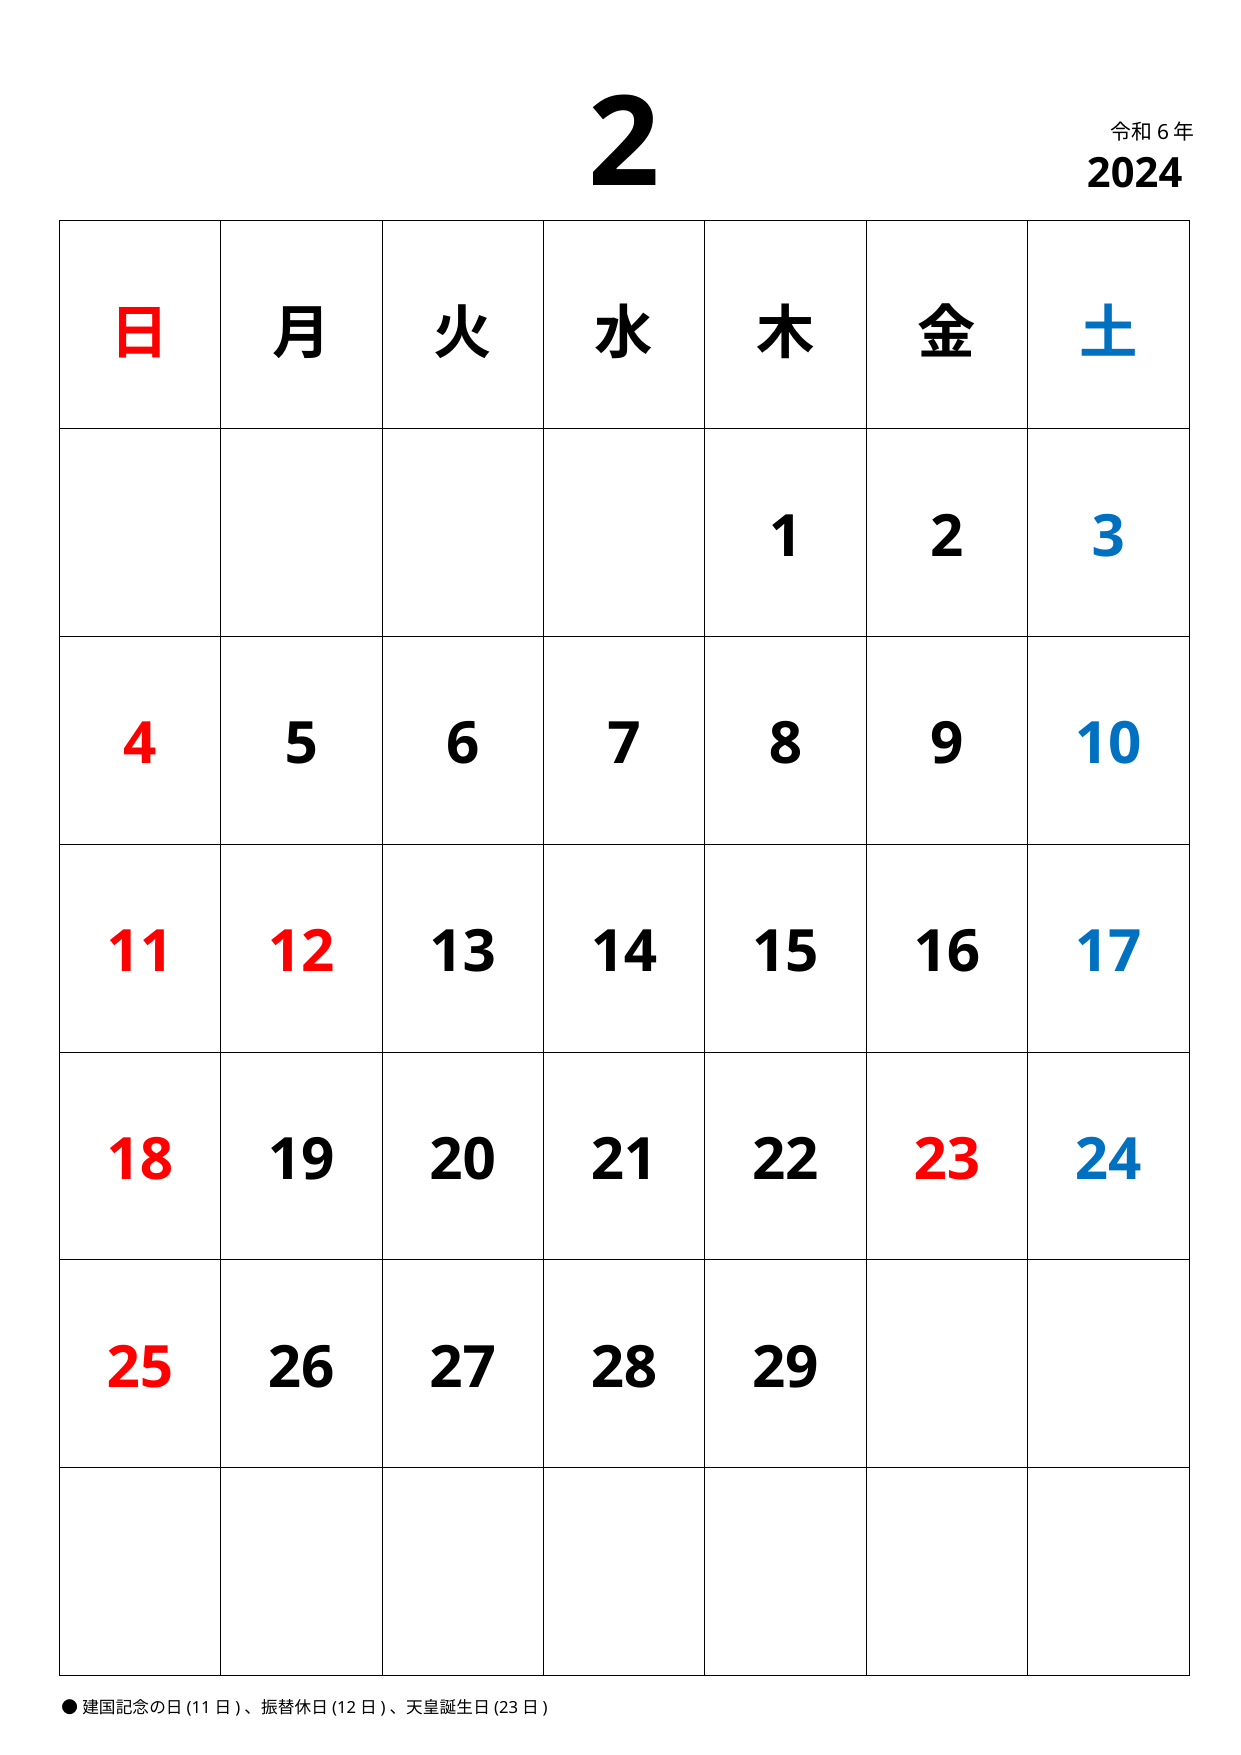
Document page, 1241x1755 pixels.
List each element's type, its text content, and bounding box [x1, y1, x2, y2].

table_cell [705, 1468, 866, 1675]
table_cell 22 [705, 1053, 866, 1259]
table_cell 6 [383, 637, 543, 844]
table_cell [383, 429, 543, 636]
table_cell 1 [705, 429, 866, 636]
table_cell 12 [221, 845, 382, 1052]
table_cell 20 [383, 1053, 543, 1259]
table_cell 9 [867, 637, 1027, 844]
table_cell 2 [867, 429, 1027, 636]
text_box 令和6年 [1095, 110, 1210, 151]
table_header 日 [60, 221, 220, 428]
table_cell 18 [60, 1053, 220, 1259]
table_header 水 [544, 221, 704, 428]
table_cell 23 [867, 1053, 1027, 1259]
table_header 土 [1028, 221, 1189, 428]
table_cell 24 [1028, 1053, 1189, 1259]
table_cell 3 [1028, 429, 1189, 636]
table_cell [1028, 1468, 1189, 1675]
table_header 火 [383, 221, 543, 428]
table_cell [221, 1468, 382, 1675]
table_cell 7 [544, 637, 704, 844]
table_cell 8 [705, 637, 866, 844]
table_cell [221, 429, 382, 636]
table_cell [1028, 1260, 1189, 1467]
table_cell 27 [383, 1260, 543, 1467]
table_cell 14 [544, 845, 704, 1052]
table_cell 11 [60, 845, 220, 1052]
table_cell 26 [221, 1260, 382, 1467]
table_cell 19 [221, 1053, 382, 1259]
table_cell 29 [705, 1260, 866, 1467]
text_box 2024 [1072, 138, 1198, 204]
table_cell 28 [544, 1260, 704, 1467]
table_cell [867, 1468, 1027, 1675]
table_cell 17 [1028, 845, 1189, 1052]
table_cell 4 [60, 637, 220, 844]
table_cell [383, 1468, 543, 1675]
table_cell [60, 1468, 220, 1675]
text_box 2 [573, 53, 675, 219]
table_cell [60, 429, 220, 636]
table_cell 10 [1028, 637, 1189, 844]
table_cell 21 [544, 1053, 704, 1259]
table_cell 15 [705, 845, 866, 1052]
table_cell 5 [221, 637, 382, 844]
table_header 木 [705, 221, 866, 428]
table_header 月 [221, 221, 382, 428]
table_cell [544, 429, 704, 636]
table_cell [544, 1468, 704, 1675]
table_cell [867, 1260, 1027, 1467]
table_cell 25 [60, 1260, 220, 1467]
table_header 金 [867, 221, 1027, 428]
table_cell 13 [383, 845, 543, 1052]
text_box ●建国記念の日(11日)、振替休日(12日)、天皇誕生日(23日) [46, 1689, 563, 1725]
table_cell 16 [867, 845, 1027, 1052]
